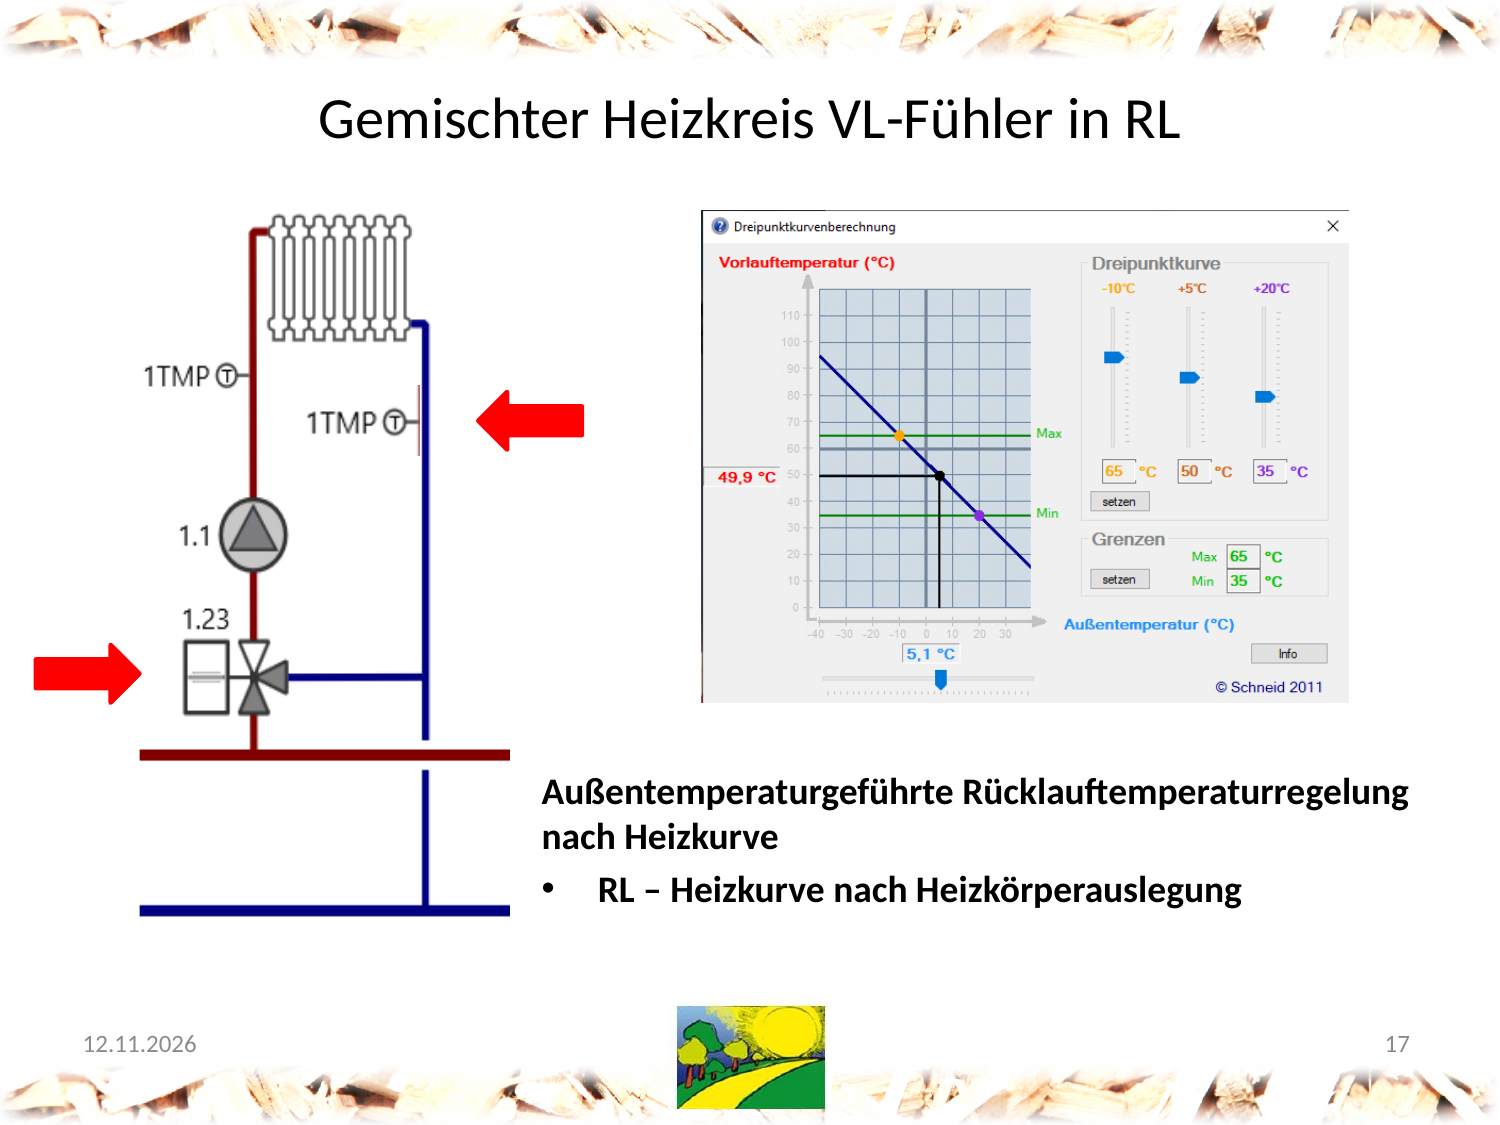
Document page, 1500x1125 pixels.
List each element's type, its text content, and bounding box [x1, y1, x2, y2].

list Außentemperaturgeführte Rücklauftemperaturregelung nach Heizkurve RL – Heizkurve nach Heizkörperauslegung [526, 759, 1474, 971]
picture [139, 146, 511, 1052]
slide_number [26, 23, 1476, 36]
picture [700, 210, 1349, 703]
picture [31, 998, 1466, 1109]
title Gemischter Heizkreis VL-Fühler in RL [75, 62, 1425, 169]
text_box [516, 404, 585, 438]
slide_number 17 [1074, 1012, 1425, 1073]
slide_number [67, 1012, 418, 1073]
text_box [33, 642, 134, 705]
